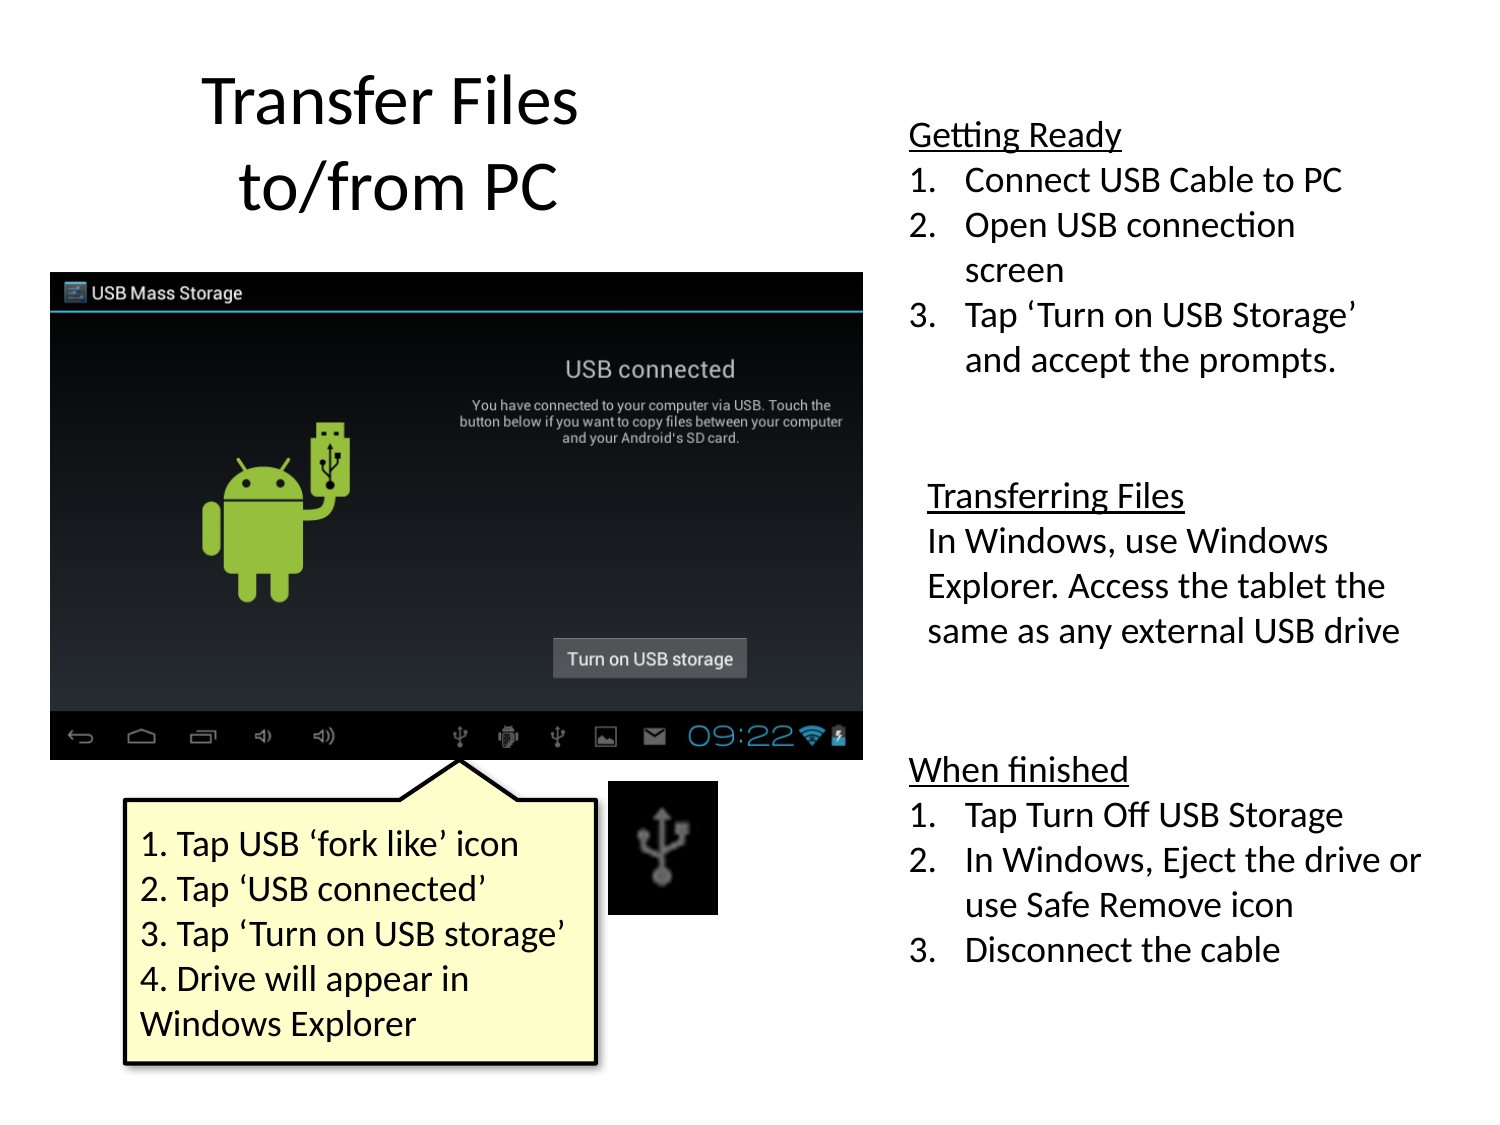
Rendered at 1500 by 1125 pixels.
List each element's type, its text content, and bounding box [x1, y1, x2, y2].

picture [607, 781, 718, 915]
picture [49, 271, 863, 760]
title Transfer Files to/from PC [75, 45, 723, 233]
text_box Getting Ready Connect USB Cable to PC Open USB connection screen Tap ‘Turn on USB Storage’ and accept the prompts. [893, 102, 1419, 388]
text_box Transferring Files In Windows, use Windows Explorer. Access the tablet the same as any external USB drive [912, 463, 1438, 704]
text_box When finished Tap Turn Off USB Storage In Windows, Eject the drive or use Safe Remove icon Disconnect the cable [893, 737, 1457, 1023]
text_box 1. Tap USB ‘fork like’ icon 2. Tap ‘USB connected’ 3. Tap ‘Turn on USB storage’ 4. Drive will appear in Windows Explorer [122, 769, 598, 1066]
